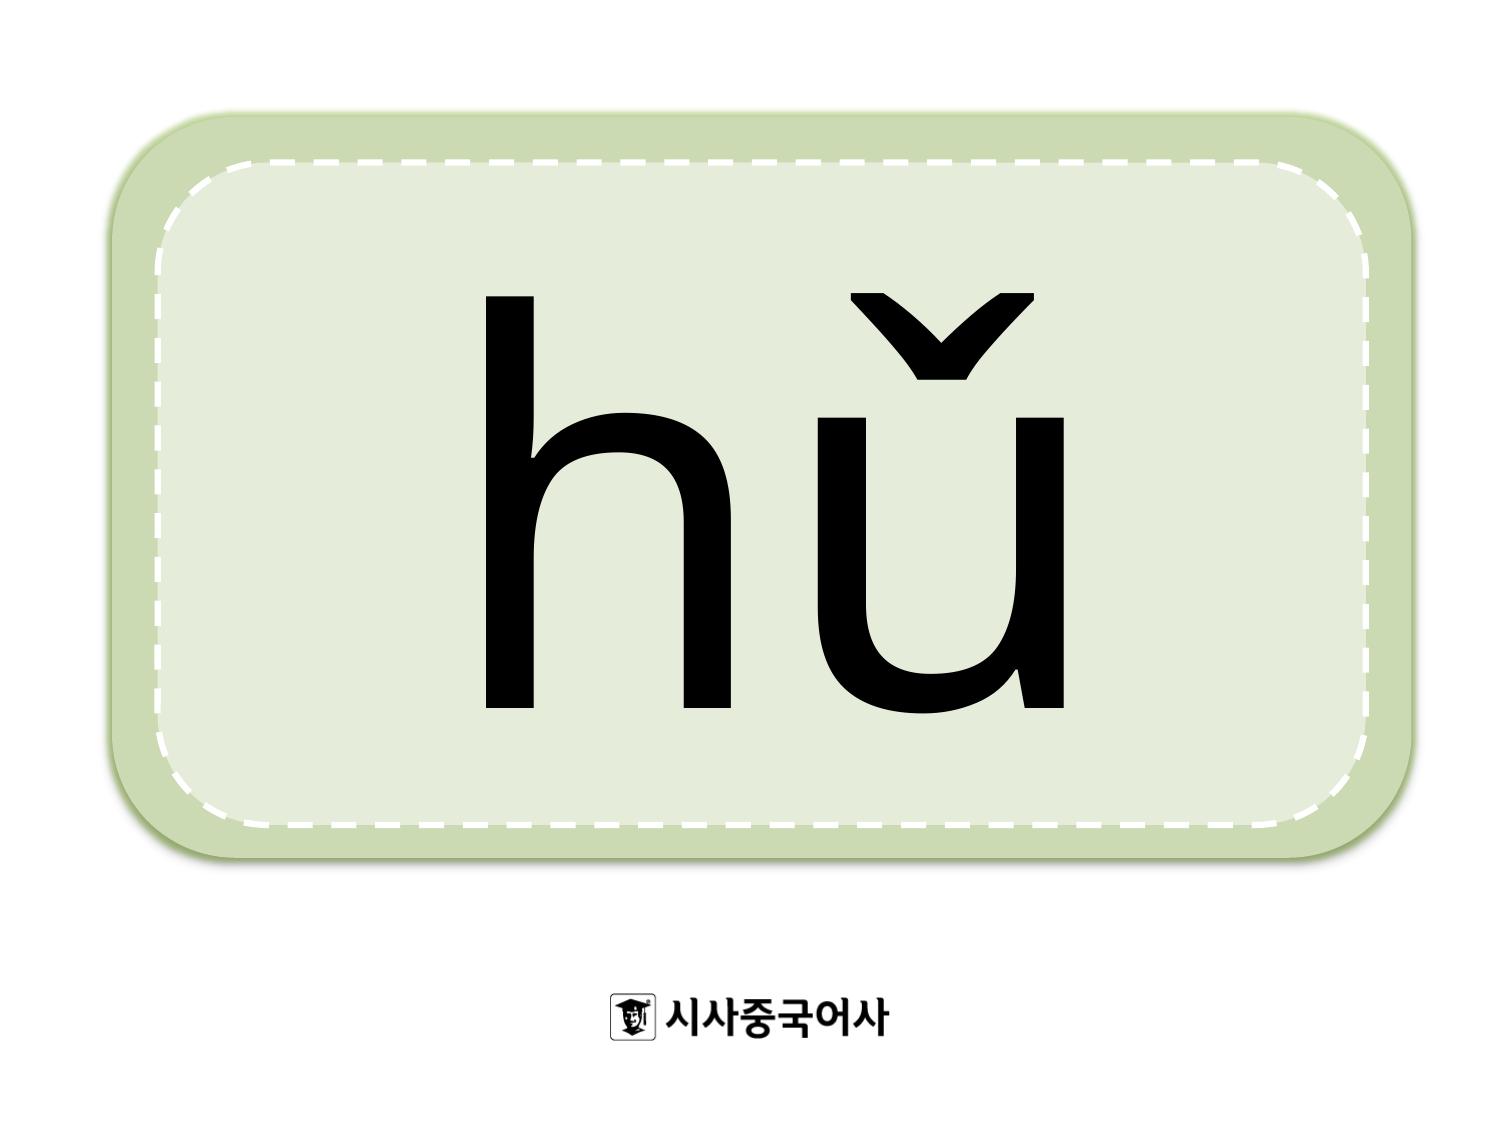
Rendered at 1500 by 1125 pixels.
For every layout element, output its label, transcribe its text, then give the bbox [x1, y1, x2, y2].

picture [602, 987, 898, 1047]
text_box hǔ [171, 160, 1380, 824]
